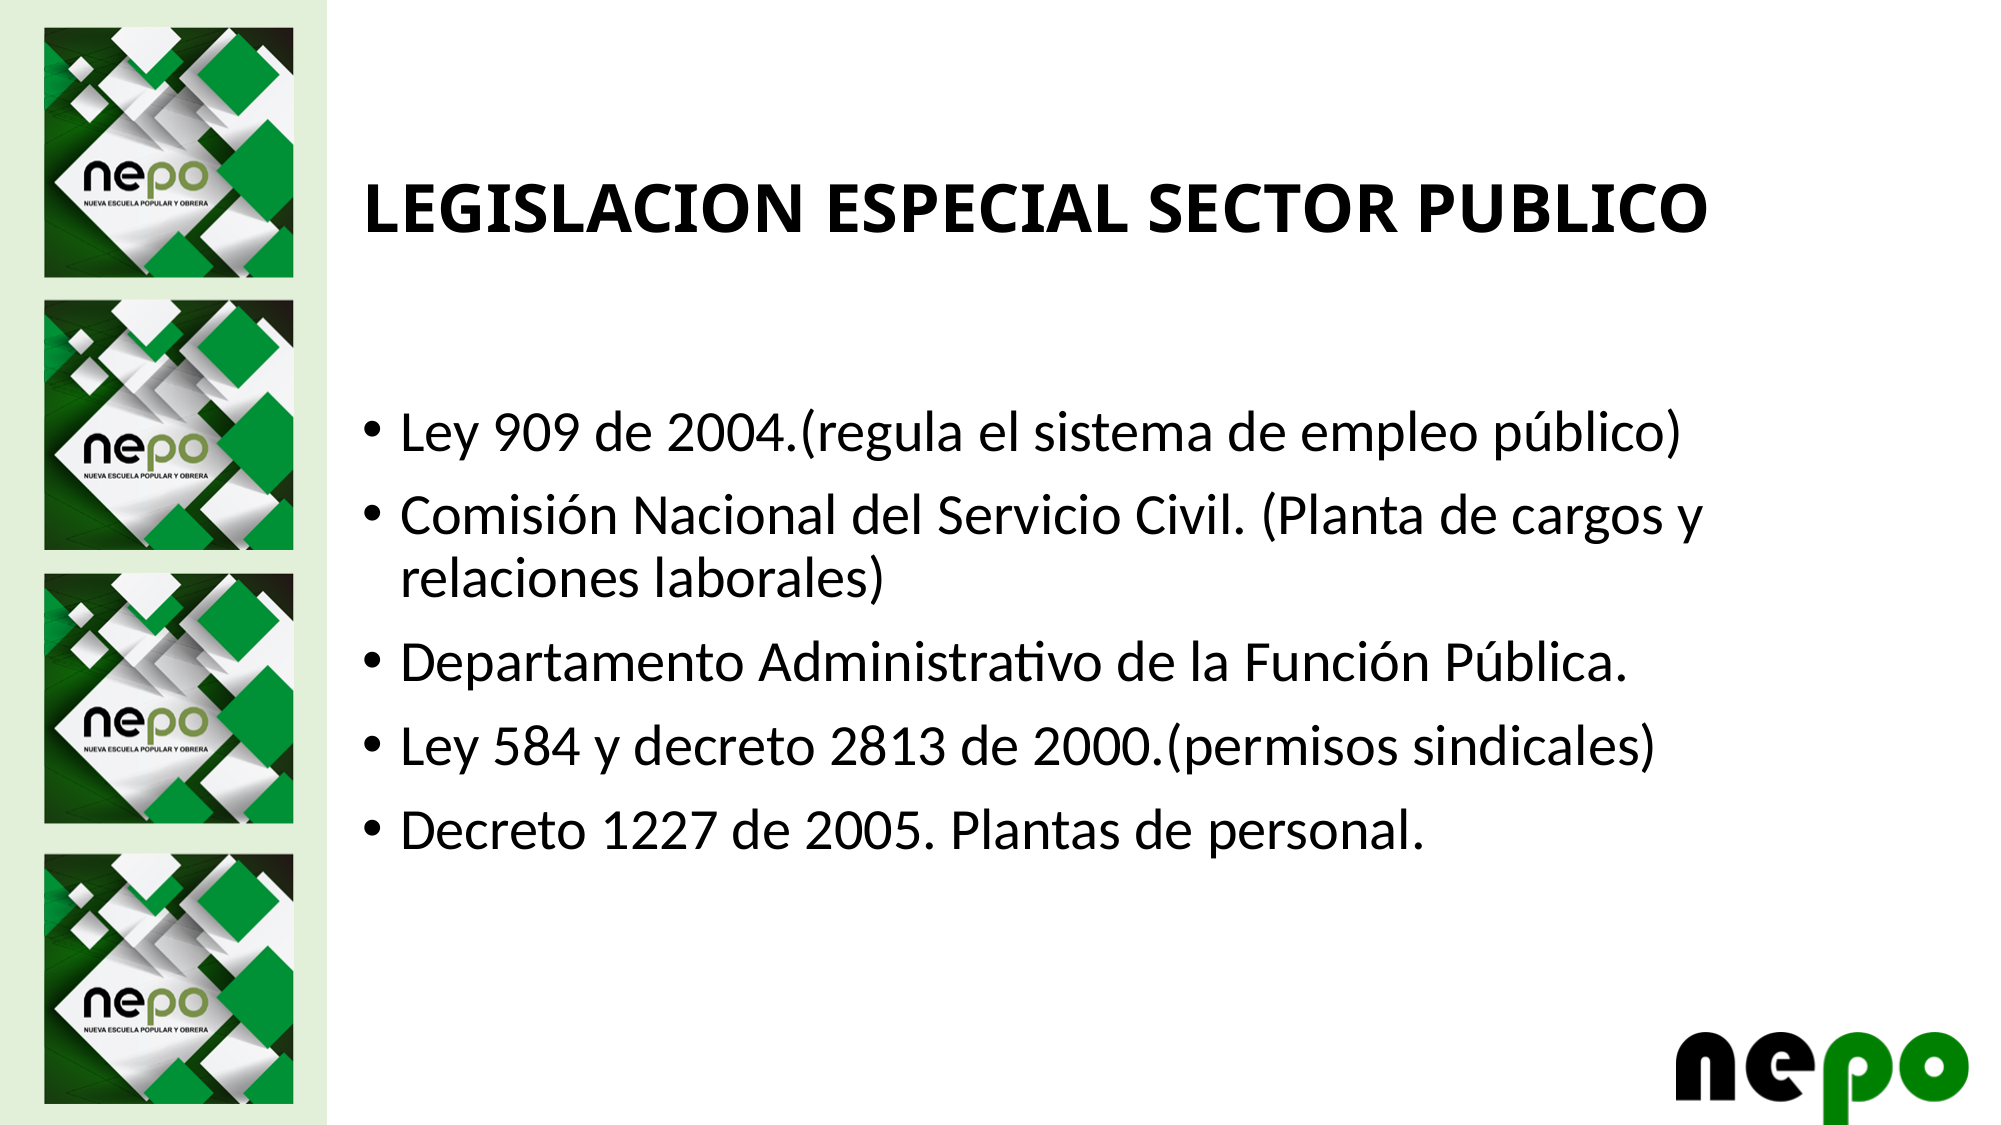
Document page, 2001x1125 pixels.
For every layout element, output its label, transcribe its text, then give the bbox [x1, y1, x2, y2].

picture [1676, 1032, 1969, 1125]
list Ley 909 de 2004.(regula el sistema de empleo público) Comisión Nacional del Servicio Civil. (Planta de cargos y relaciones laborales) Departamento Administrativo de la Función Pública. Ley 584 y decreto 2813 de 2000.(permisos sindicales) Decreto 1227 de 2005. Plantas de personal. [347, 393, 1964, 1014]
picture [0, 0, 327, 1125]
title LEGISLACION ESPECIAL SECTOR PUBLICO [347, 167, 1964, 270]
